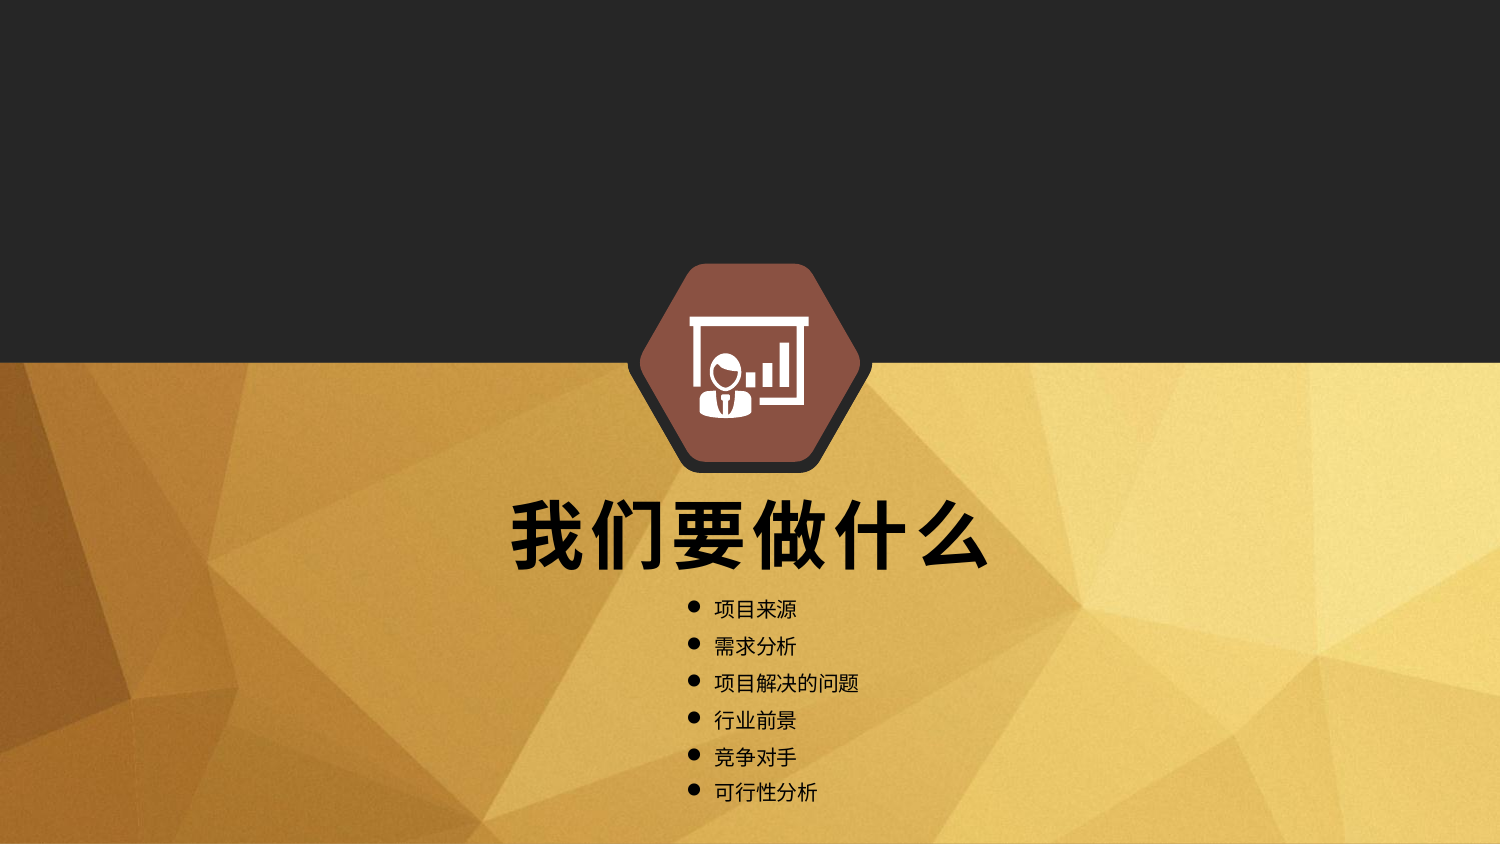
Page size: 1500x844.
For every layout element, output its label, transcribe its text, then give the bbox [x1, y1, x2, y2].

text_box 可行性分析 [686, 780, 878, 806]
text_box [0, 360, 1500, 844]
text_box 我们要做什么 [467, 482, 1033, 585]
text_box [699, 390, 752, 419]
text_box 项目解决的问题 [686, 670, 878, 696]
text_box 需求分析 [686, 633, 878, 659]
text_box 行业前景 [686, 707, 878, 733]
text_box 竞争对手 [686, 744, 878, 770]
text_box [689, 316, 809, 405]
text_box [639, 263, 860, 462]
text_box 项目来源 [686, 597, 878, 623]
